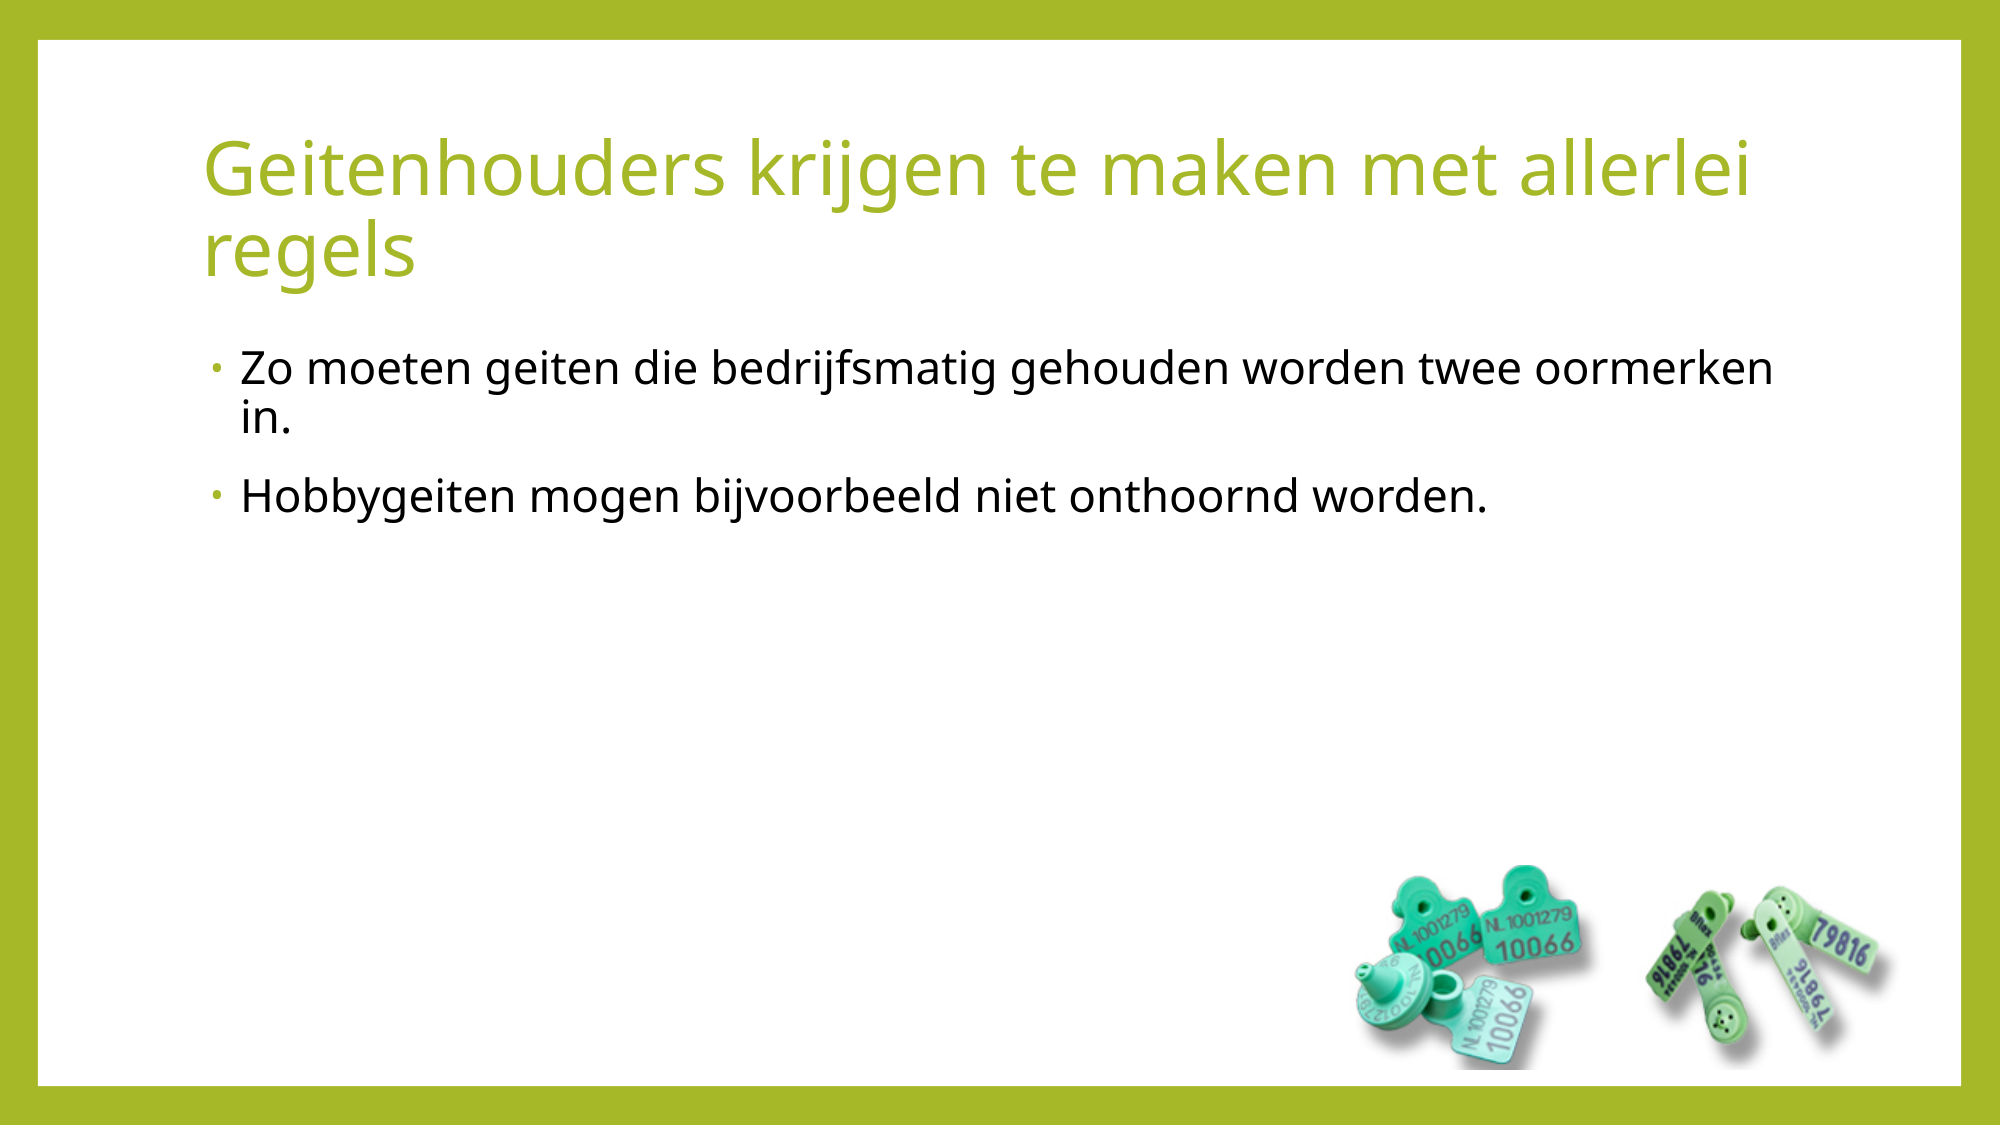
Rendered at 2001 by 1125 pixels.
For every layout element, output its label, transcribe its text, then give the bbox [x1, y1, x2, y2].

title Geitenhouders krijgen te maken met allerlei regels [187, 99, 1808, 323]
list Zo moeten geiten die bedrijfsmatig gehouden worden twee oormerken in. Hobbygeiten mogen bijvoorbeeld niet onthoornd worden. [187, 337, 1808, 1000]
picture [1326, 865, 1934, 1070]
